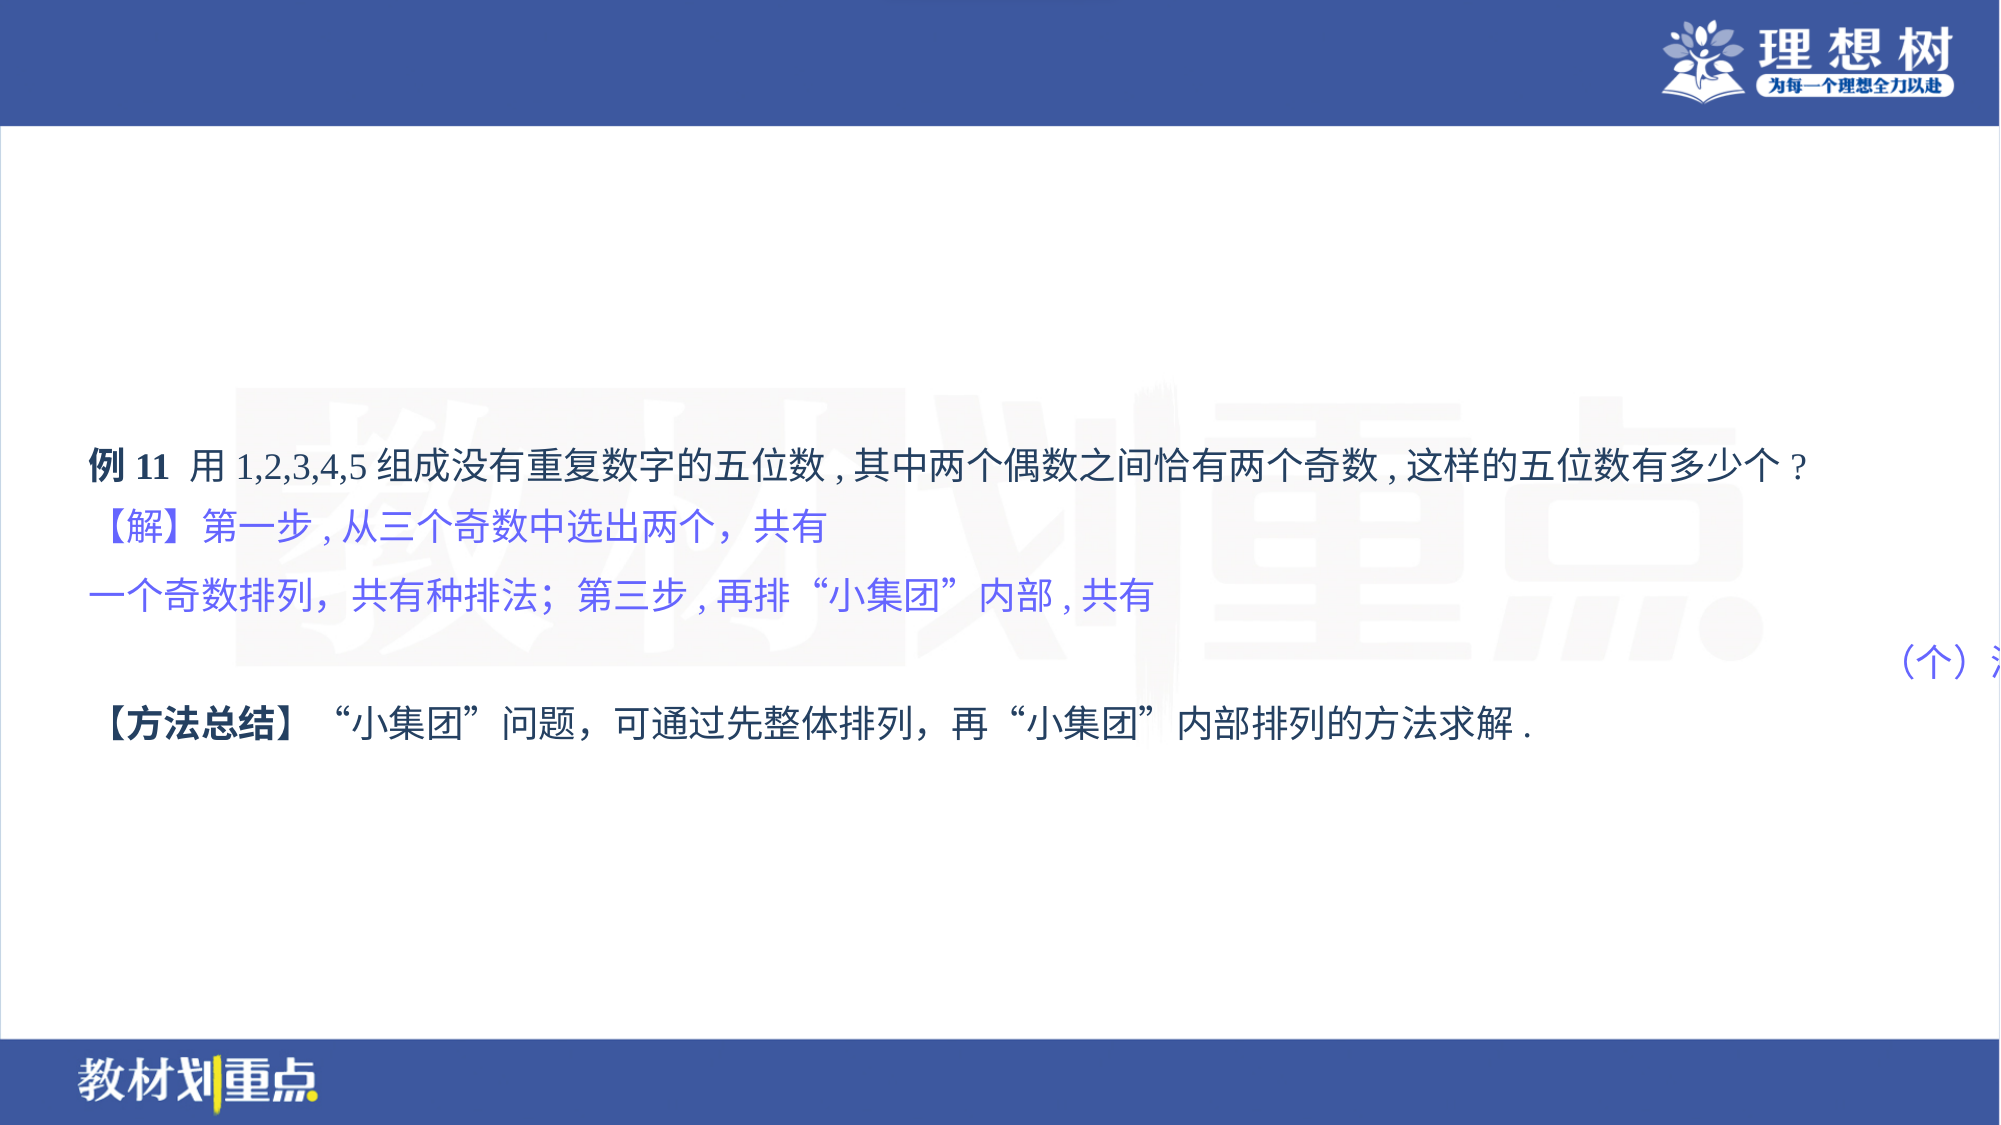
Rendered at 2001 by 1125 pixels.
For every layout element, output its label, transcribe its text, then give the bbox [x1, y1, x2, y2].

text_box 例11 用1,2,3,4,5组成没有重复数字的五位数,其中两个偶数之间恰有两个奇数,这样的五位数有多少个? [88, 420, 1911, 480]
text_box 【方法总结】“小集团”问题，可通过先整体排列，再“小集团”内部排列的方法求解. [88, 678, 1911, 738]
picture [0, 0, 2000, 1125]
